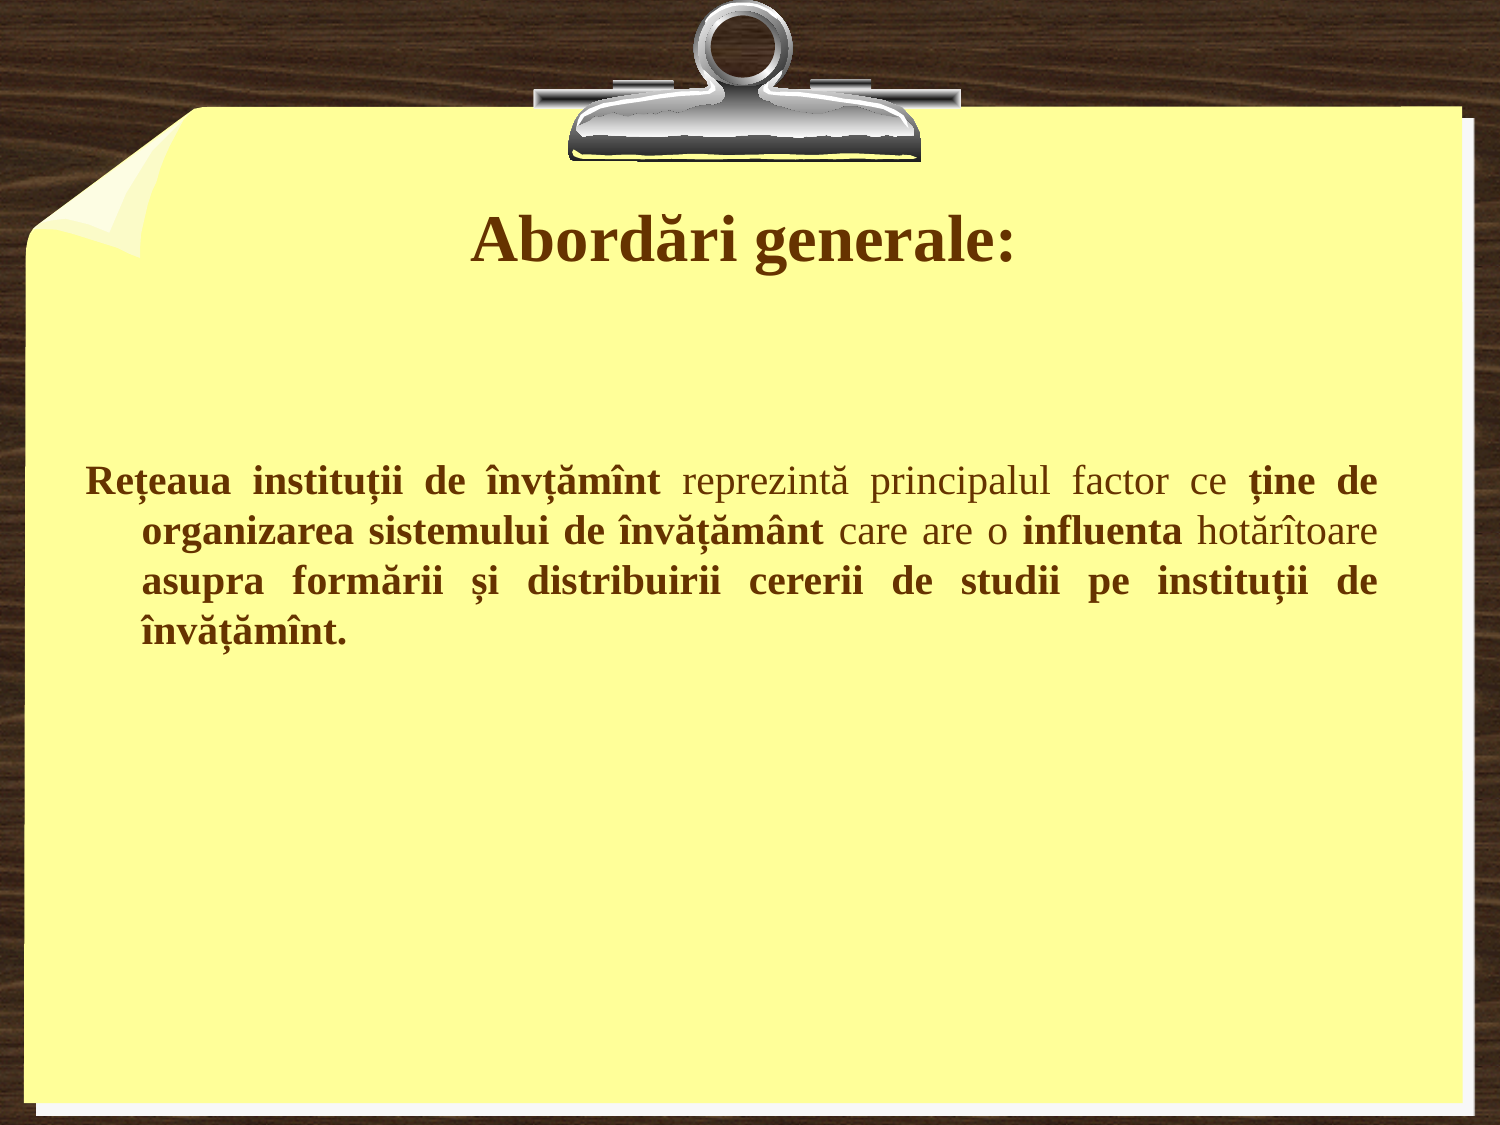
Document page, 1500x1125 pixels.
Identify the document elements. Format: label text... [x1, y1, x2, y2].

list Rețeaua instituții de învțămînt reprezintă principalul factor ce ține de organizarea sistemului de învățământ care are o influenta hotărîtoare asupra formării și distribuirii cererii de studii pe instituții de învățămînt. [70, 445, 1394, 903]
title Abordări generale: [81, 175, 1408, 294]
picture [0, 0, 1500, 1125]
picture [710, 15, 775, 78]
